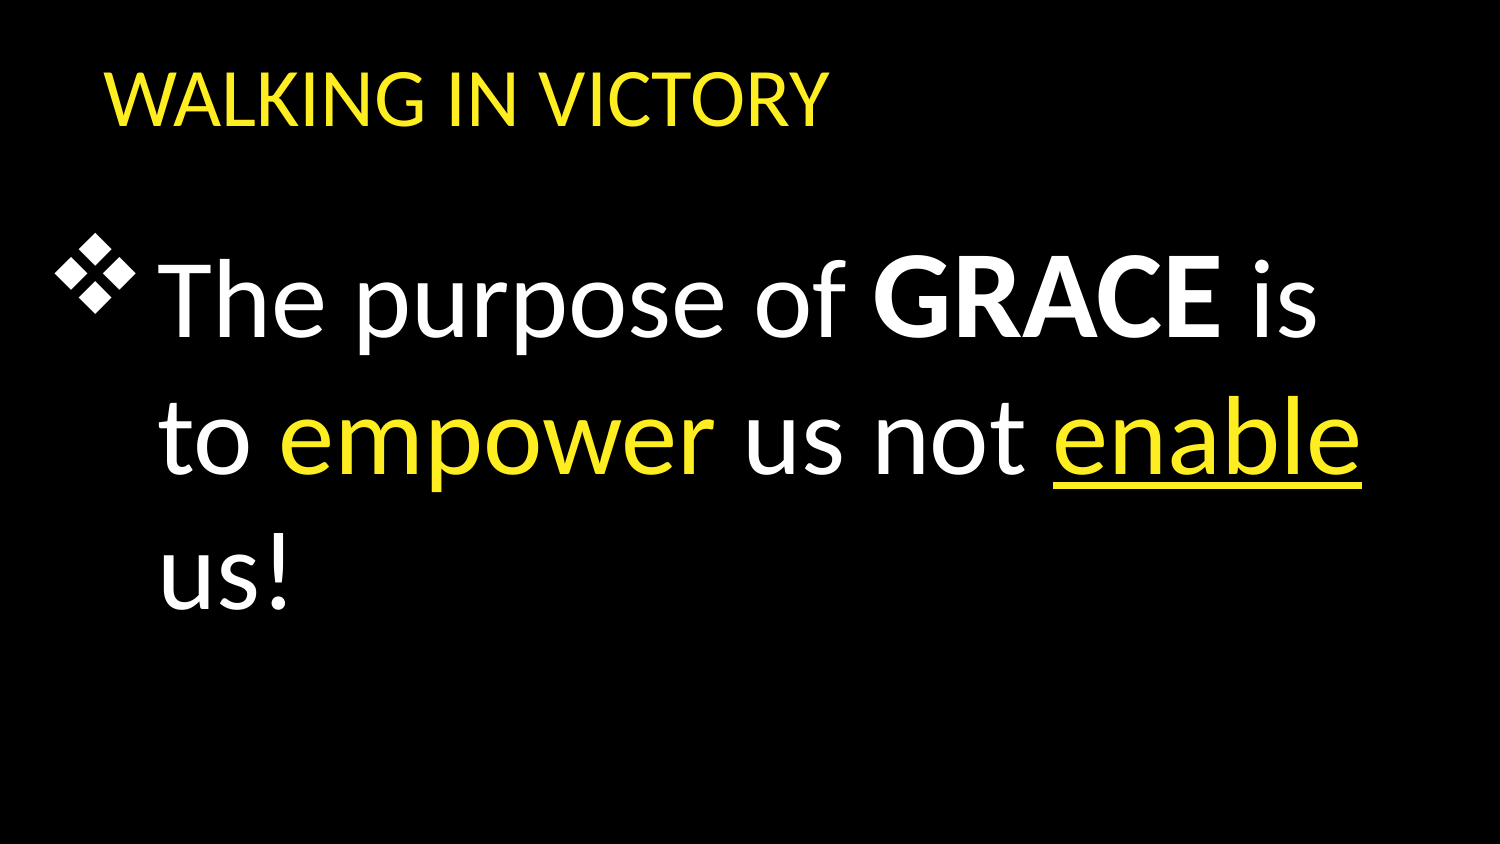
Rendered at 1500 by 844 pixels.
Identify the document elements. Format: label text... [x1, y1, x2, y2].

text_box WALKING IN VICTORY [88, 35, 1011, 151]
text_box The purpose of GRACE is to empower us not enable us! [30, 205, 1434, 640]
